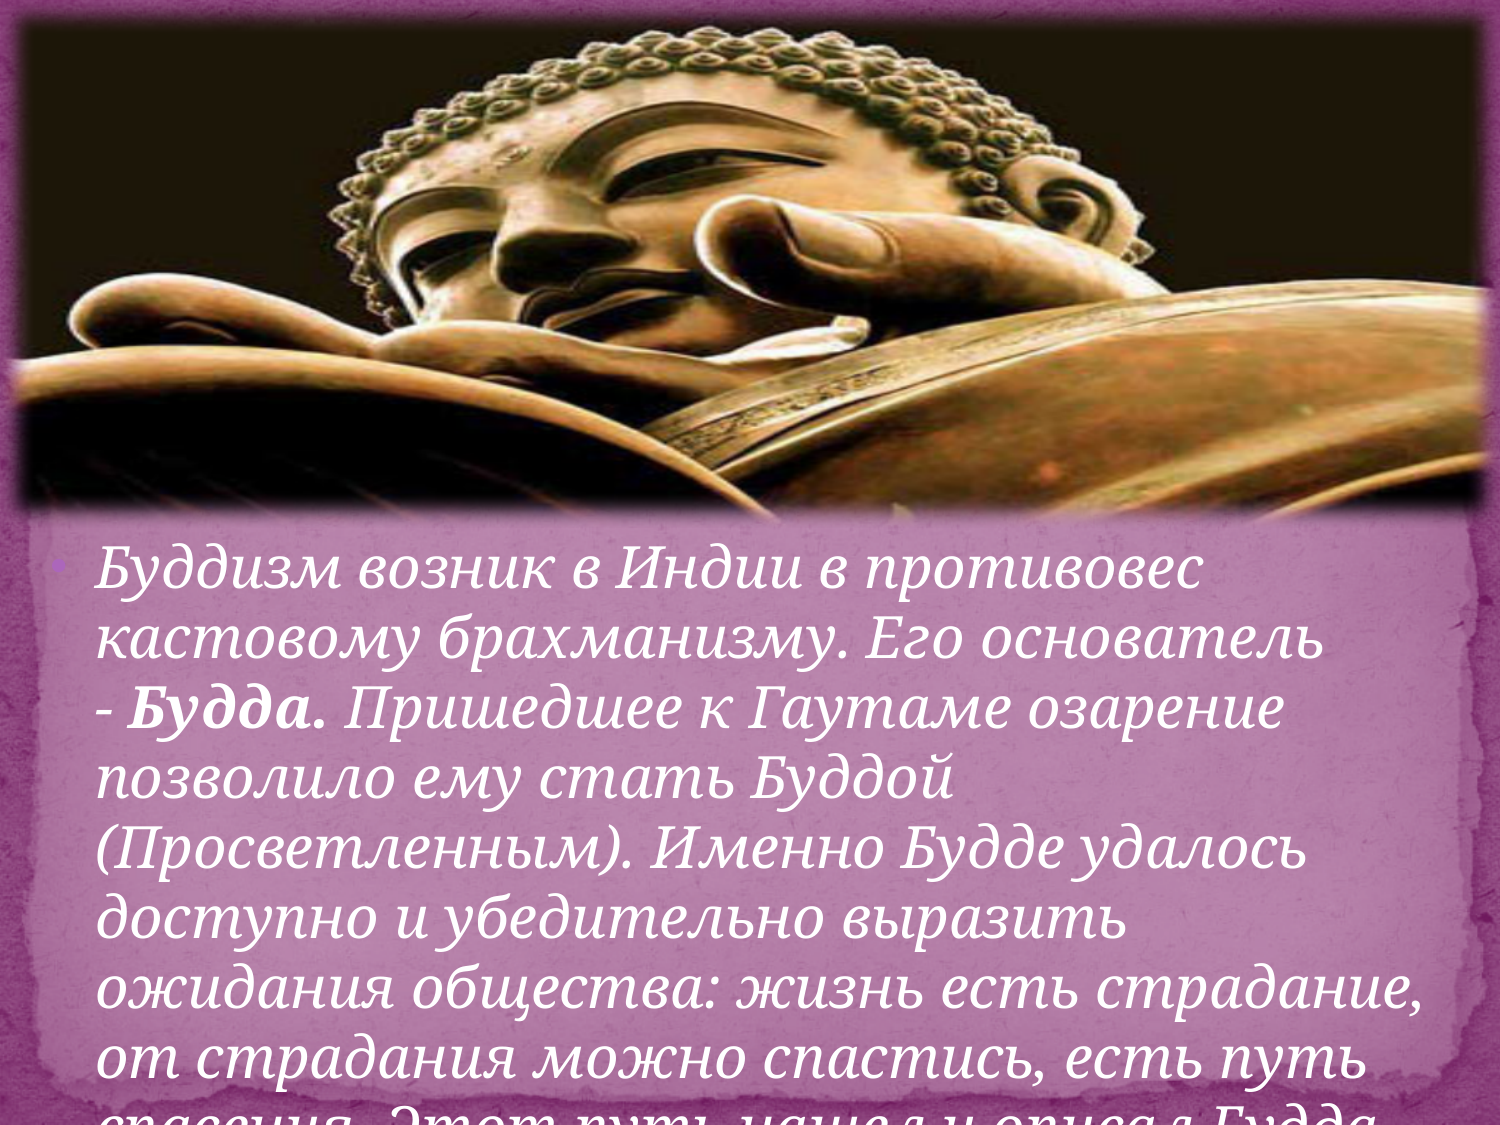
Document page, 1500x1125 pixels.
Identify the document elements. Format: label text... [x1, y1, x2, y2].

picture [0, 0, 1500, 529]
list Буддизм возник в Индии в противовес кастовому брахманизму. Его основатель - Будда. Пришедшее к Гаутаме озарение позволило ему стать Буддой (Просветленным). Именно Будде удалось доступно и убедительно выразить ожидания общества: жизнь есть страдание, от страдания можно спастись, есть путь спасения. Этот путь нашел и описал Будда. [34, 537, 1461, 1125]
